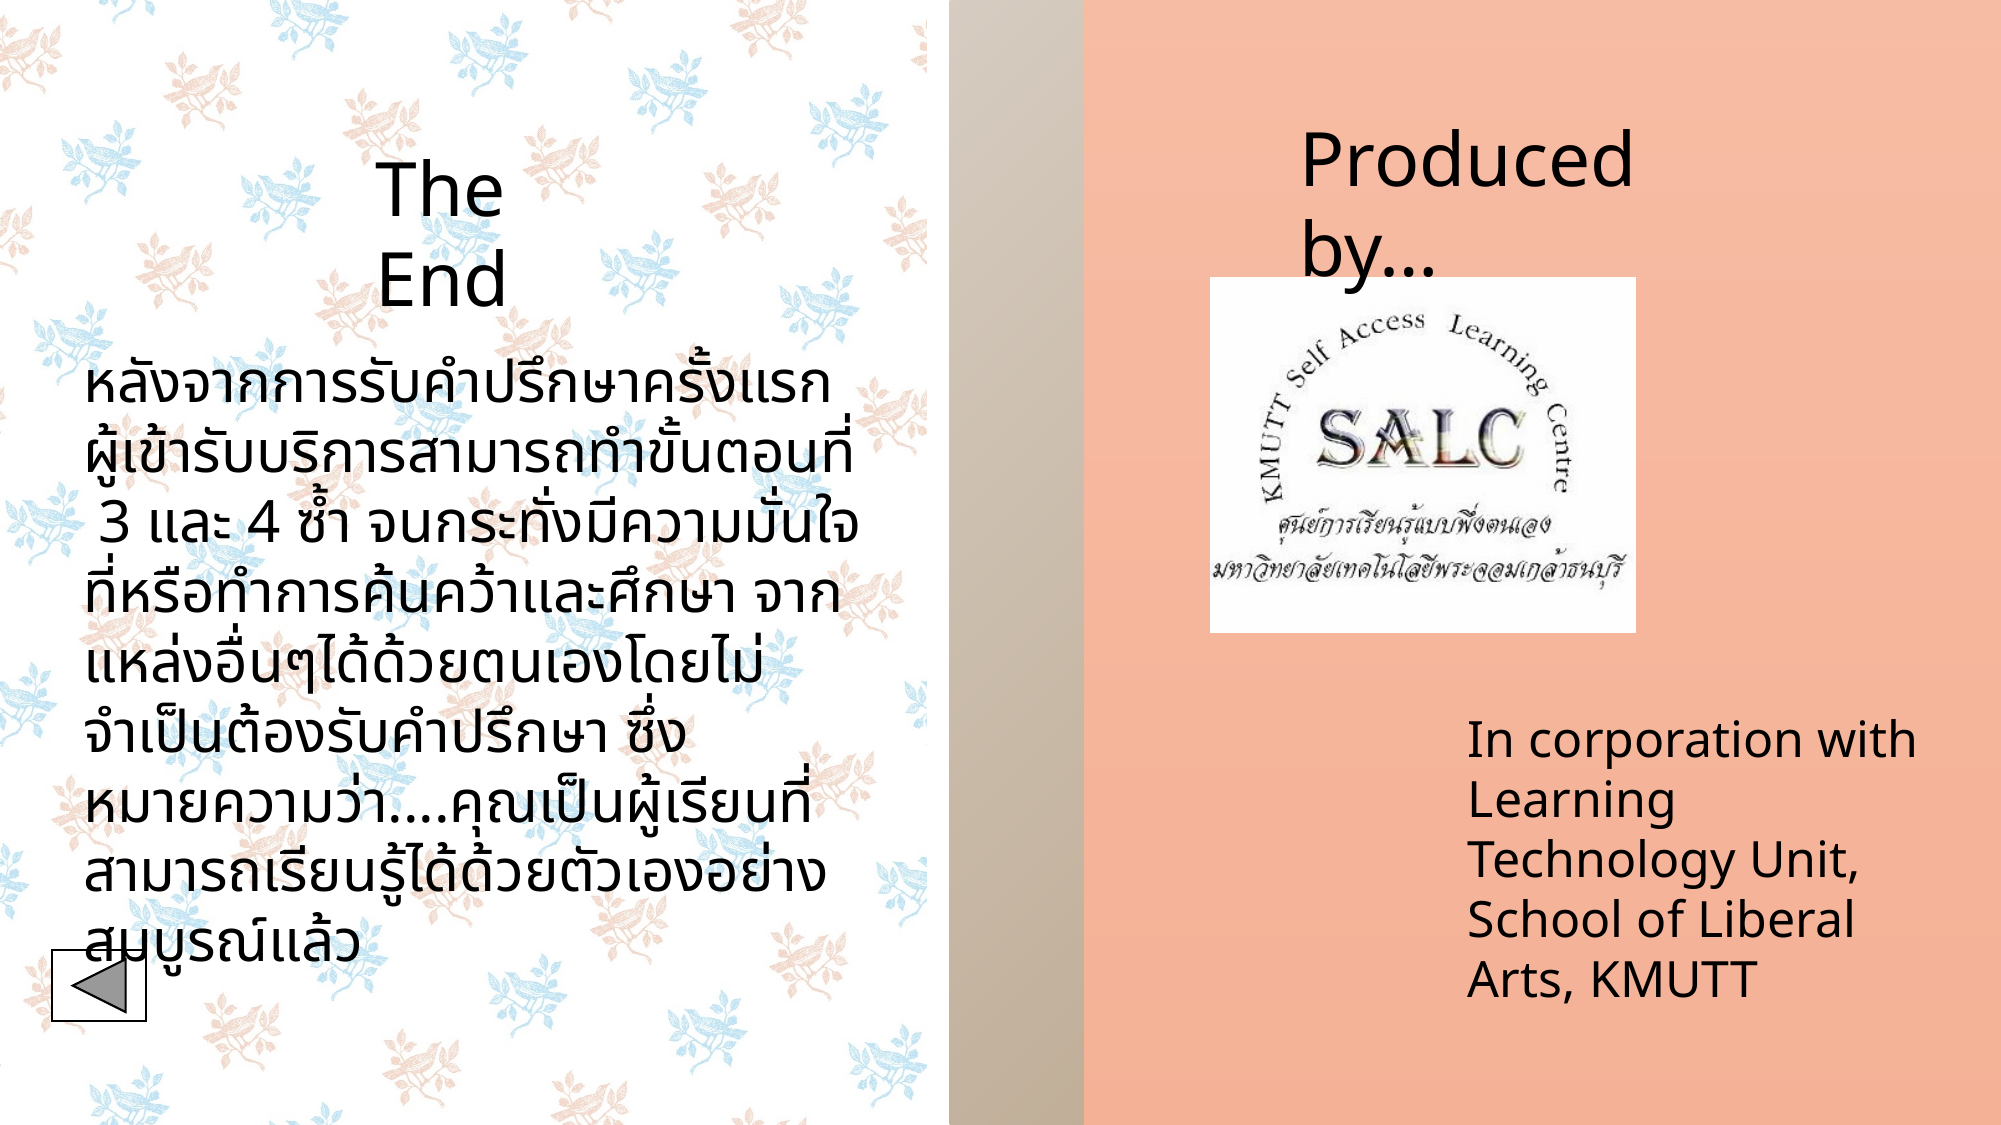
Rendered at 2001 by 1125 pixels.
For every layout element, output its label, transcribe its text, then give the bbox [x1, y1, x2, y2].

text_box [949, 0, 1085, 1125]
text_box [1085, 0, 2000, 1125]
picture [0, 0, 927, 1125]
text_box In corporation with Learning Technology Unit, School of Liberal Arts, KMUTT [1453, 699, 1954, 1015]
text_box Produced by… [1284, 104, 1785, 299]
picture [1210, 277, 1636, 633]
